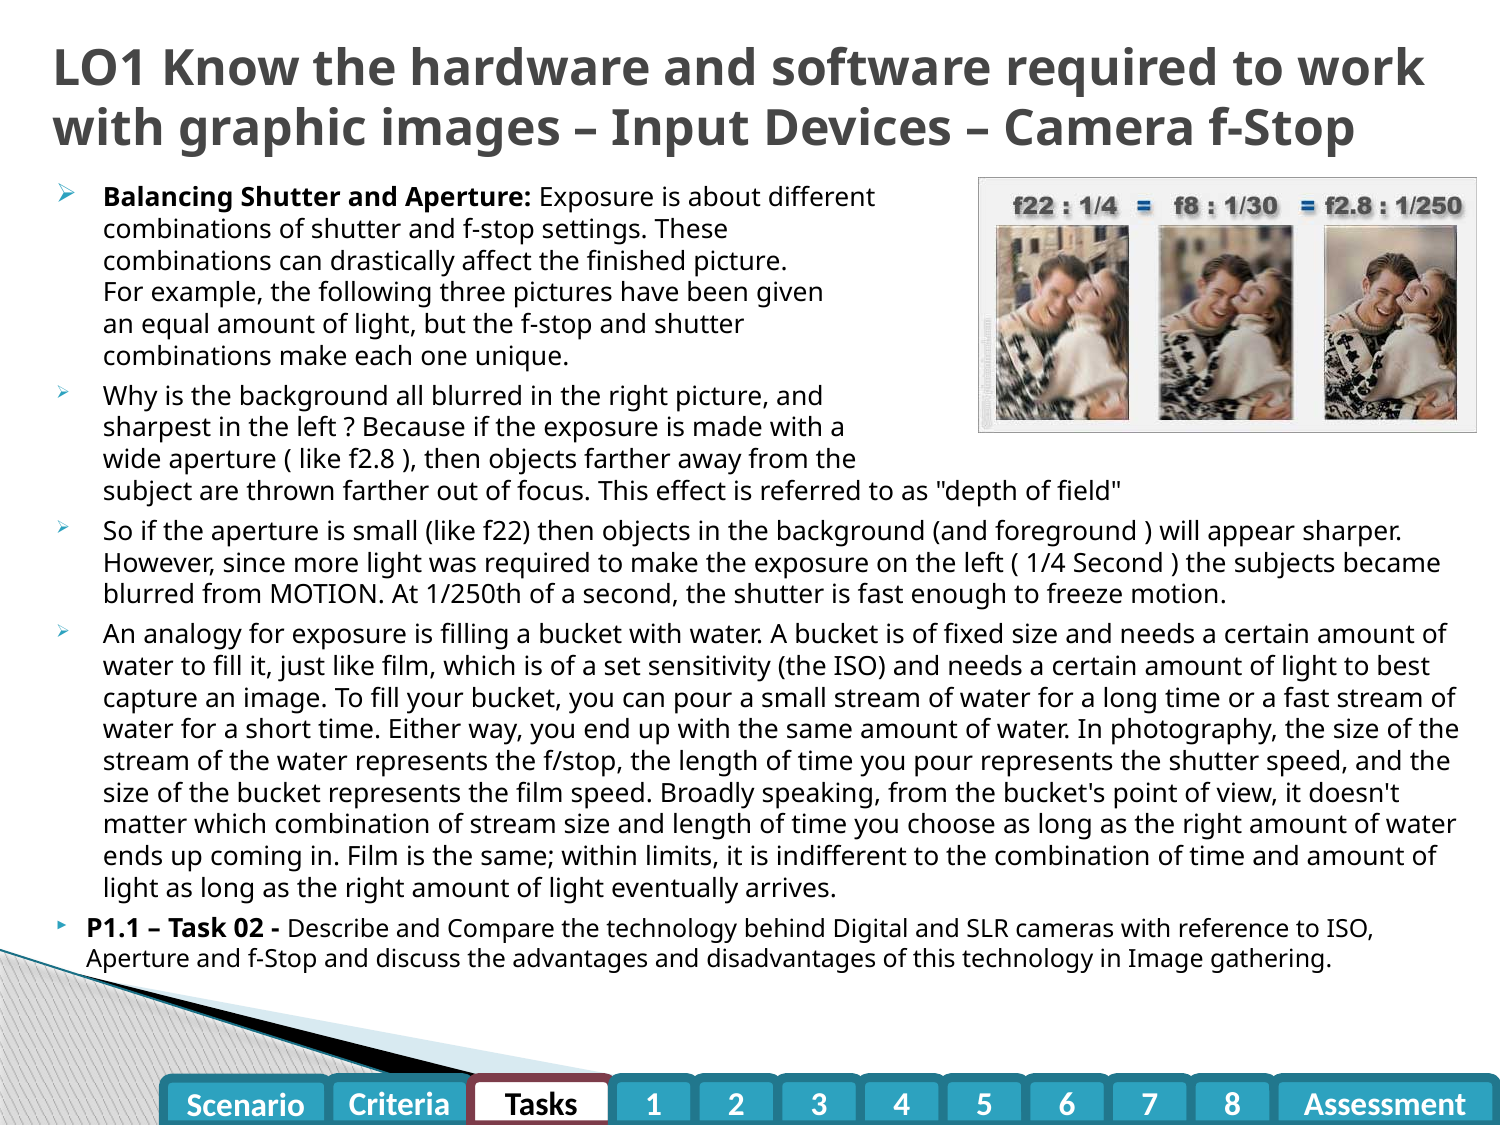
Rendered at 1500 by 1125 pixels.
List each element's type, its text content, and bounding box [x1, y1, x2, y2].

text_box Assessment [1274, 1073, 1500, 1125]
list Balancing Shutter and Aperture: Exposure is about different combinations of shutter and f-stop settings. These combinations can drastically affect the finished picture. For example, the following three pictures have been given an equal amount of light, but the f-stop and shutter combinations make each one unique. Why is the background all blurred in the right picture, and sharpest in the left ? Because if the exposure is made with a wide aperture ( like f2.8 ), then objects farther away from the subject are thrown farther out of focus. This effect is referred to as "depth of field" So if the aperture is small (like f22) then objects in the background (and foreground ) will appear sharper. However, since more light was required to make the exposure on the left ( 1/4 Second ) the subjects became blurred from MOTION. At 1/250th of a second, the shutter is fast enough to freeze motion. An analogy for exposure is filling a bucket with water. A bucket is of fixed size and needs a certain amount of water to fill it, just like film, which is of a set sensitivity (the ISO) and needs a certain amount of light to best capture an image. To fill your bucket, you can pour a small stream of water for a long time or a fast stream of water for a short time. Either way, you end up with the same amount of water. In photography, the size of the stream of the water represents the f/stop, the length of time you pour represents the shutter speed, and the size of the bucket represents the film speed. Broadly speaking, from the bucket's point of view, it doesn't matter which combination of stream size and length of time you choose as long as the right amount of water ends up coming in. Film is the same; within limits, it is indifferent to the combination of time and amount of light as long as the right amount of light eventually arrives. P1.1 – Task 02 - Describe and Compare the technology behind Digital and SLR cameras with reference to ISO, Aperture and f-Stop and discuss the advantages and disadvantages of this technology in Image gathering. [41, 172, 1477, 1047]
text_box 2 [690, 1073, 778, 1125]
text_box Scenario [158, 1073, 328, 1125]
text_box 4 [855, 1073, 943, 1125]
picture [978, 177, 1477, 433]
text_box Tasks [466, 1073, 612, 1125]
text_box 5 [938, 1073, 1026, 1125]
text_box 8 [1186, 1073, 1279, 1125]
text_box 1 [607, 1073, 695, 1125]
text_box 3 [773, 1073, 860, 1125]
text_box Criteria [324, 1073, 470, 1125]
text_box 7 [1103, 1073, 1191, 1125]
text_box 6 [1021, 1073, 1108, 1125]
title LO1 Know the hardware and software required to work with graphic images – Input Devices – Camera f-Stop [37, 19, 1471, 173]
